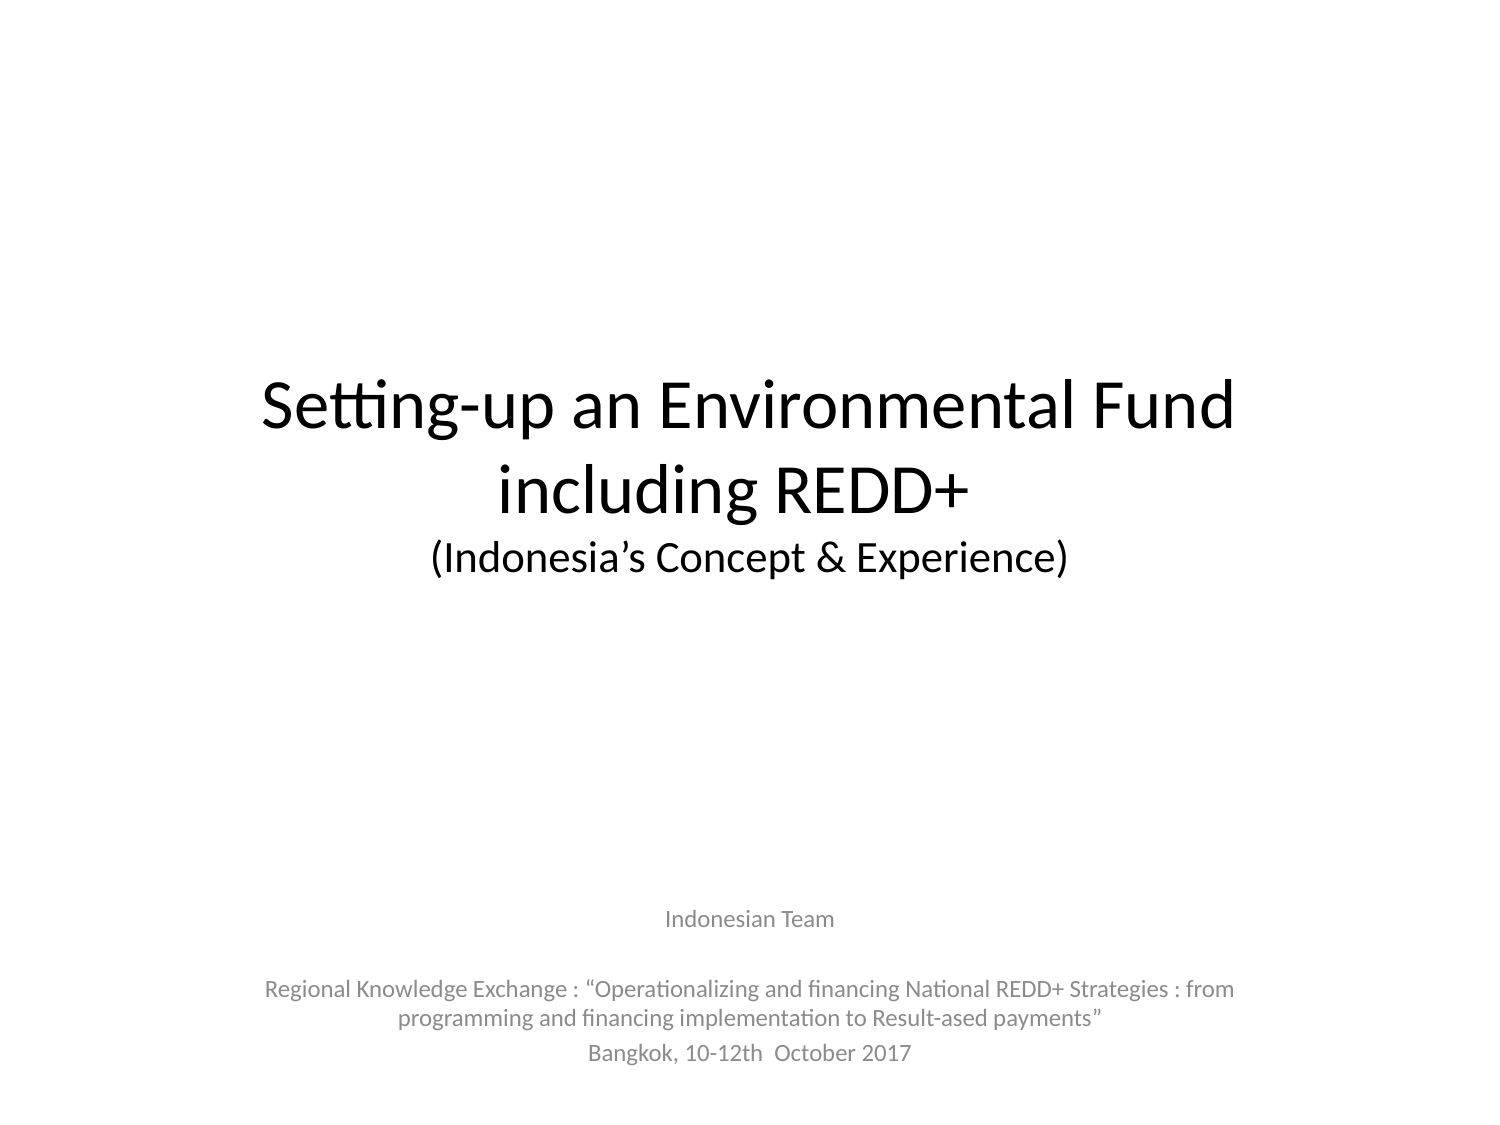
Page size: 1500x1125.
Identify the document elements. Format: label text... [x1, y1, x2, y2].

title Setting-up an Environmental Fund including REDD+ (Indonesia’s Concept & Experience) [112, 349, 1388, 591]
subtitle Indonesian Team Regional Knowledge Exchange : “Operationalizing and financing National REDD+ Strategies : from programming and financing implementation to Result-ased payments” Bangkok, 10-12th October 2017 [225, 895, 1275, 1076]
